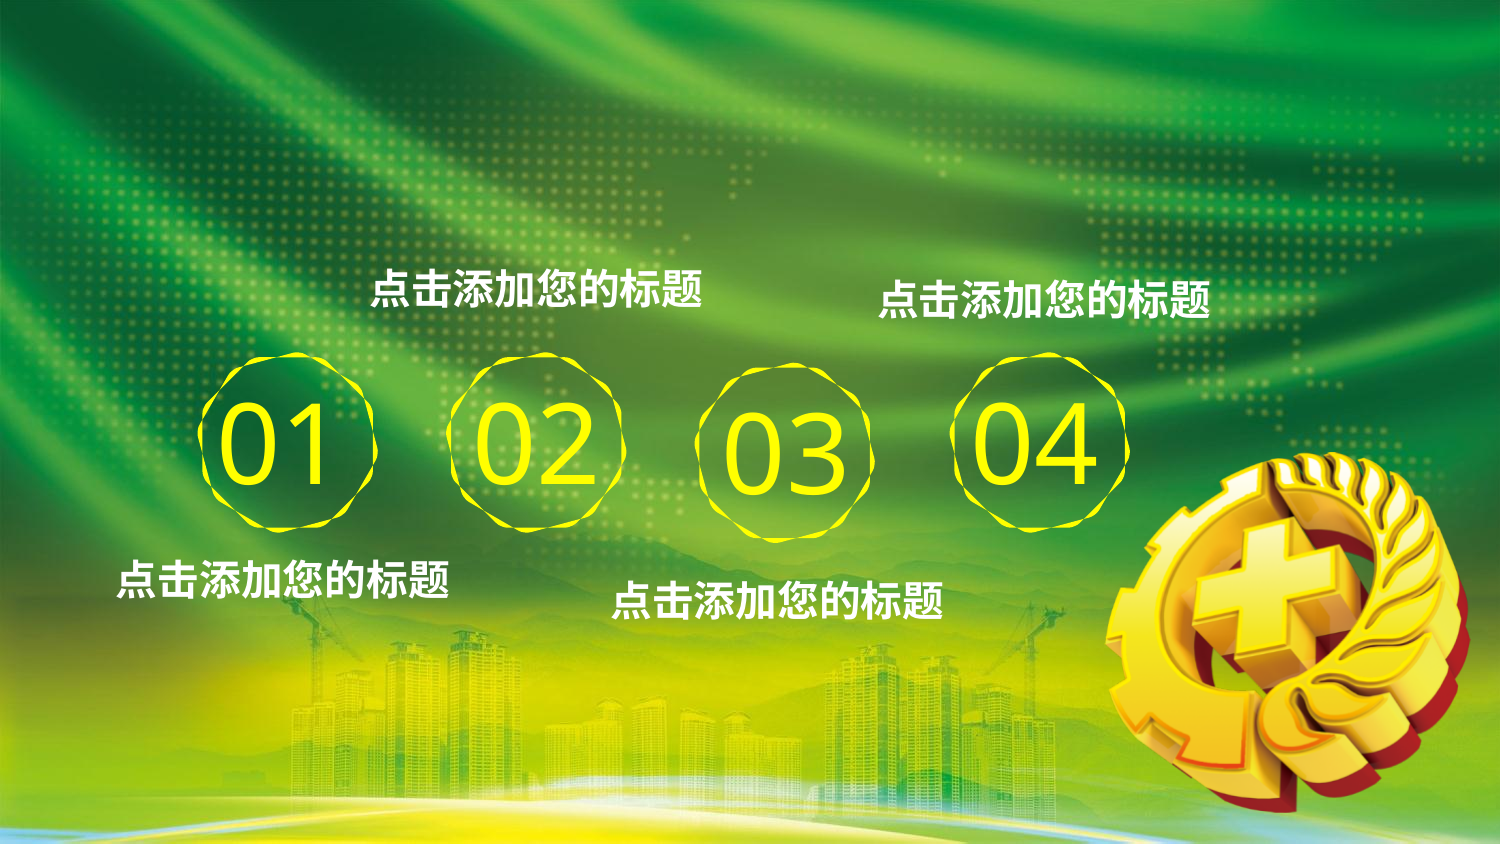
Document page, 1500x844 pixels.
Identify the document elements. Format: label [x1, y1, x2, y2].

text_box [945, 348, 1134, 537]
picture [0, 0, 1500, 844]
text_box [690, 359, 879, 547]
text_box [442, 348, 630, 537]
text_box [193, 348, 382, 537]
